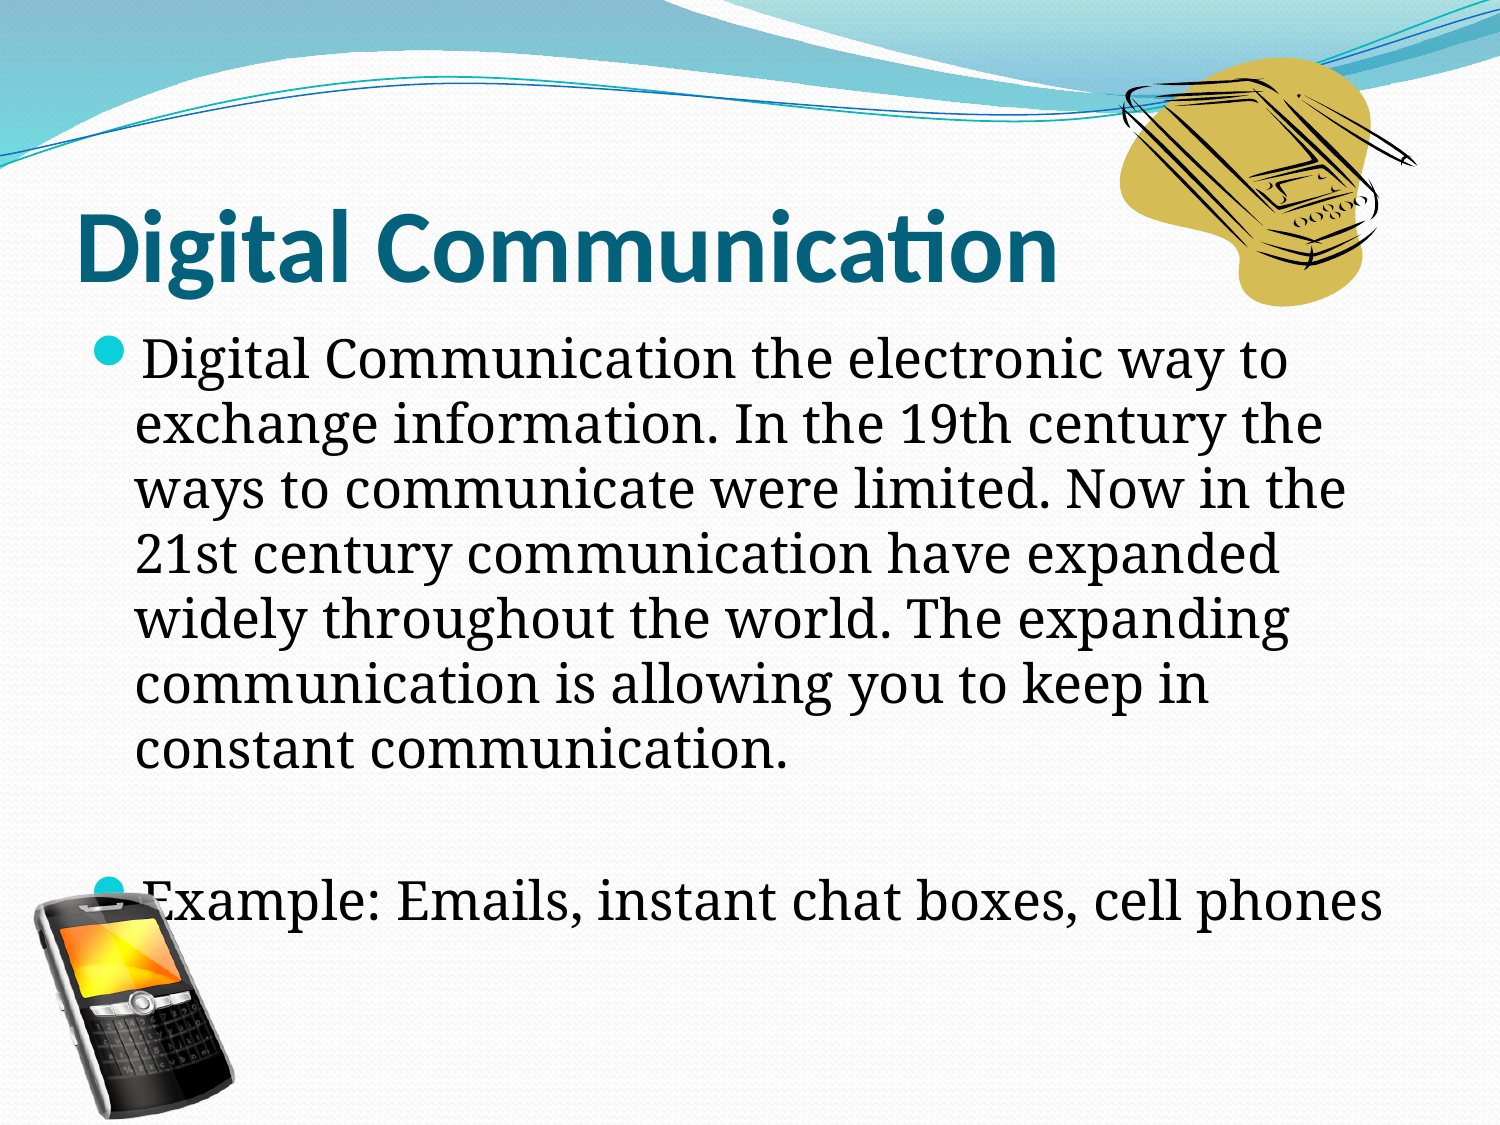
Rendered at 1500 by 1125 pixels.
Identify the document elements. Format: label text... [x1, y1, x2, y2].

list Digital Communication the electronic way to exchange information. In the 19th century the ways to communicate were limited. Now in the 21st century communication have expanded widely throughout the world. The expanding communication is allowing you to keep in constant communication. Example: Emails, instant chat boxes, cell phones [75, 317, 1425, 1038]
picture [0, 885, 240, 1125]
picture [1118, 57, 1418, 307]
title Digital Communication [75, 115, 1111, 303]
